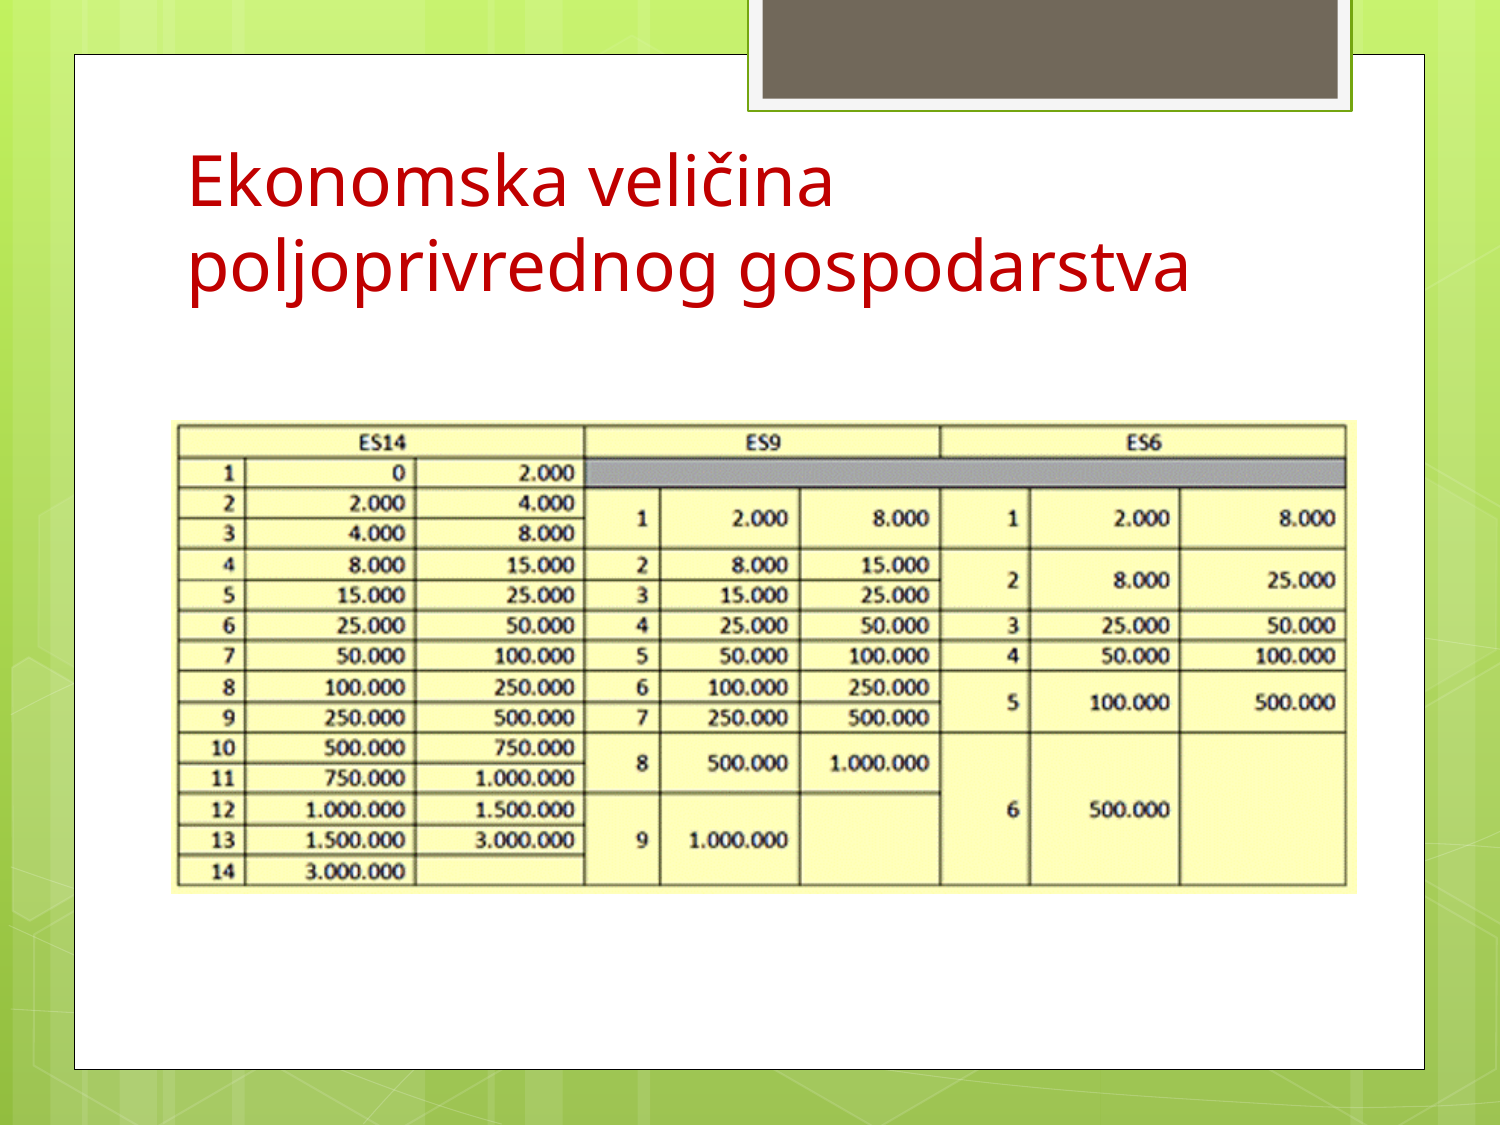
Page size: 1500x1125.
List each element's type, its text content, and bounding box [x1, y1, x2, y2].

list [170, 420, 1357, 894]
title Ekonomska veličina poljoprivrednog gospodarstva [171, 125, 1324, 313]
